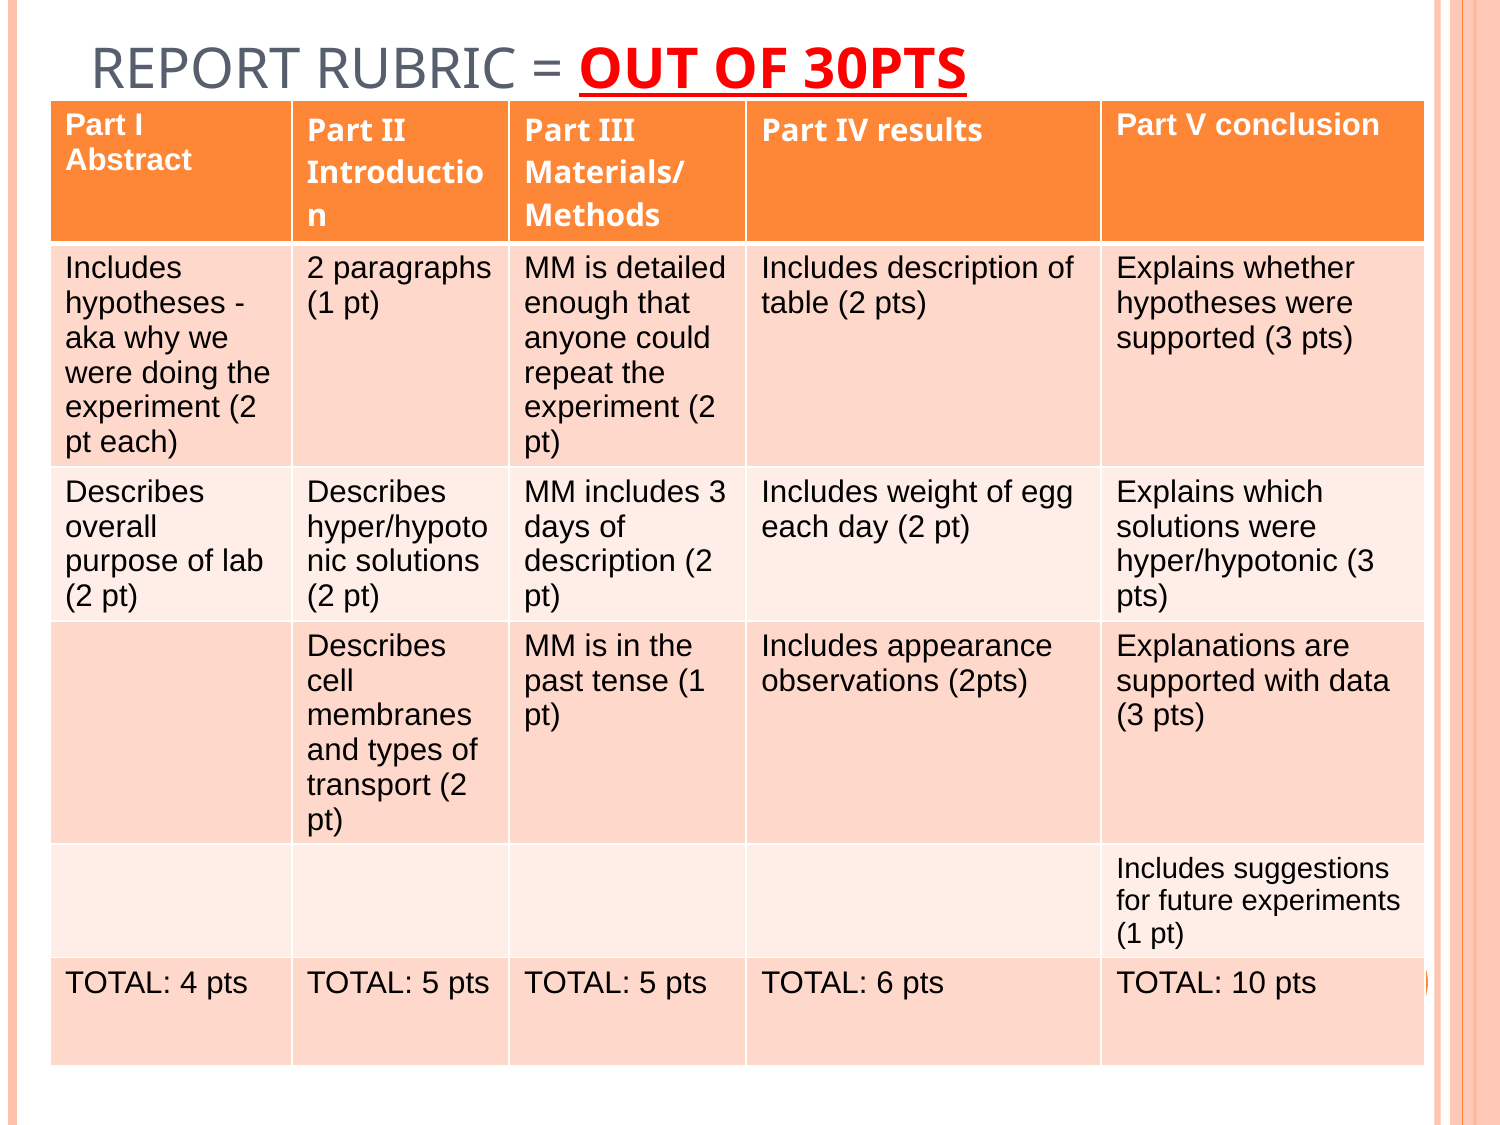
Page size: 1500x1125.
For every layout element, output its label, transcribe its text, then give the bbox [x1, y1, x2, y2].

table_cell [51, 845, 291, 957]
table_cell 2 paragraphs (1 pt) [293, 246, 508, 466]
table_cell Describes cell membranes and types of transport (2 pt) [293, 622, 508, 843]
title Report Rubric = out of 30pts [75, 24, 1300, 99]
table_cell [293, 845, 508, 957]
table_cell Describes overall purpose of lab (2 pt) [51, 468, 291, 620]
table_cell Describes hyper/hypotonic solutions (2 pt) [293, 468, 508, 620]
table_cell MM is in the past tense (1 pt) [510, 622, 745, 843]
table_cell Includes suggestions for future experiments (1 pt) [1102, 845, 1424, 957]
table_header Part V conclusion [1102, 101, 1424, 241]
table_cell Explains whether hypotheses were supported (3 pts) [1102, 246, 1424, 466]
table_cell TOTAL: 4 pts [51, 958, 291, 1065]
table_header Part II Introduction [293, 101, 508, 241]
table_cell TOTAL: 6 pts [747, 958, 1100, 1065]
table_cell MM includes 3 days of description (2 pt) [510, 468, 745, 620]
table_cell Includes weight of egg each day (2 pt) [747, 468, 1100, 620]
table_cell Explanations are supported with data (3 pts) [1102, 622, 1424, 843]
table_cell [510, 845, 745, 957]
table_cell [747, 845, 1100, 957]
table_cell Explains which solutions were hyper/hypotonic (3 pts) [1102, 468, 1424, 620]
table_cell TOTAL: 5 pts [510, 958, 745, 1065]
table_cell Includes appearance observations (2pts) [747, 622, 1100, 843]
table_cell Includes hypotheses - aka why we were doing the experiment (2 pt each) [51, 246, 291, 466]
table_cell TOTAL: 10 pts [1102, 958, 1424, 1065]
table_cell [51, 622, 291, 843]
table_header Part I Abstract [51, 101, 291, 241]
table_cell Includes description of table (2 pts) [747, 246, 1100, 466]
table_header Part III Materials/ Methods [510, 101, 745, 241]
table_header Part IV results [747, 101, 1100, 241]
table_cell MM is detailed enough that anyone could repeat the experiment (2 pt) [510, 246, 745, 466]
table_cell TOTAL: 5 pts [293, 958, 508, 1065]
